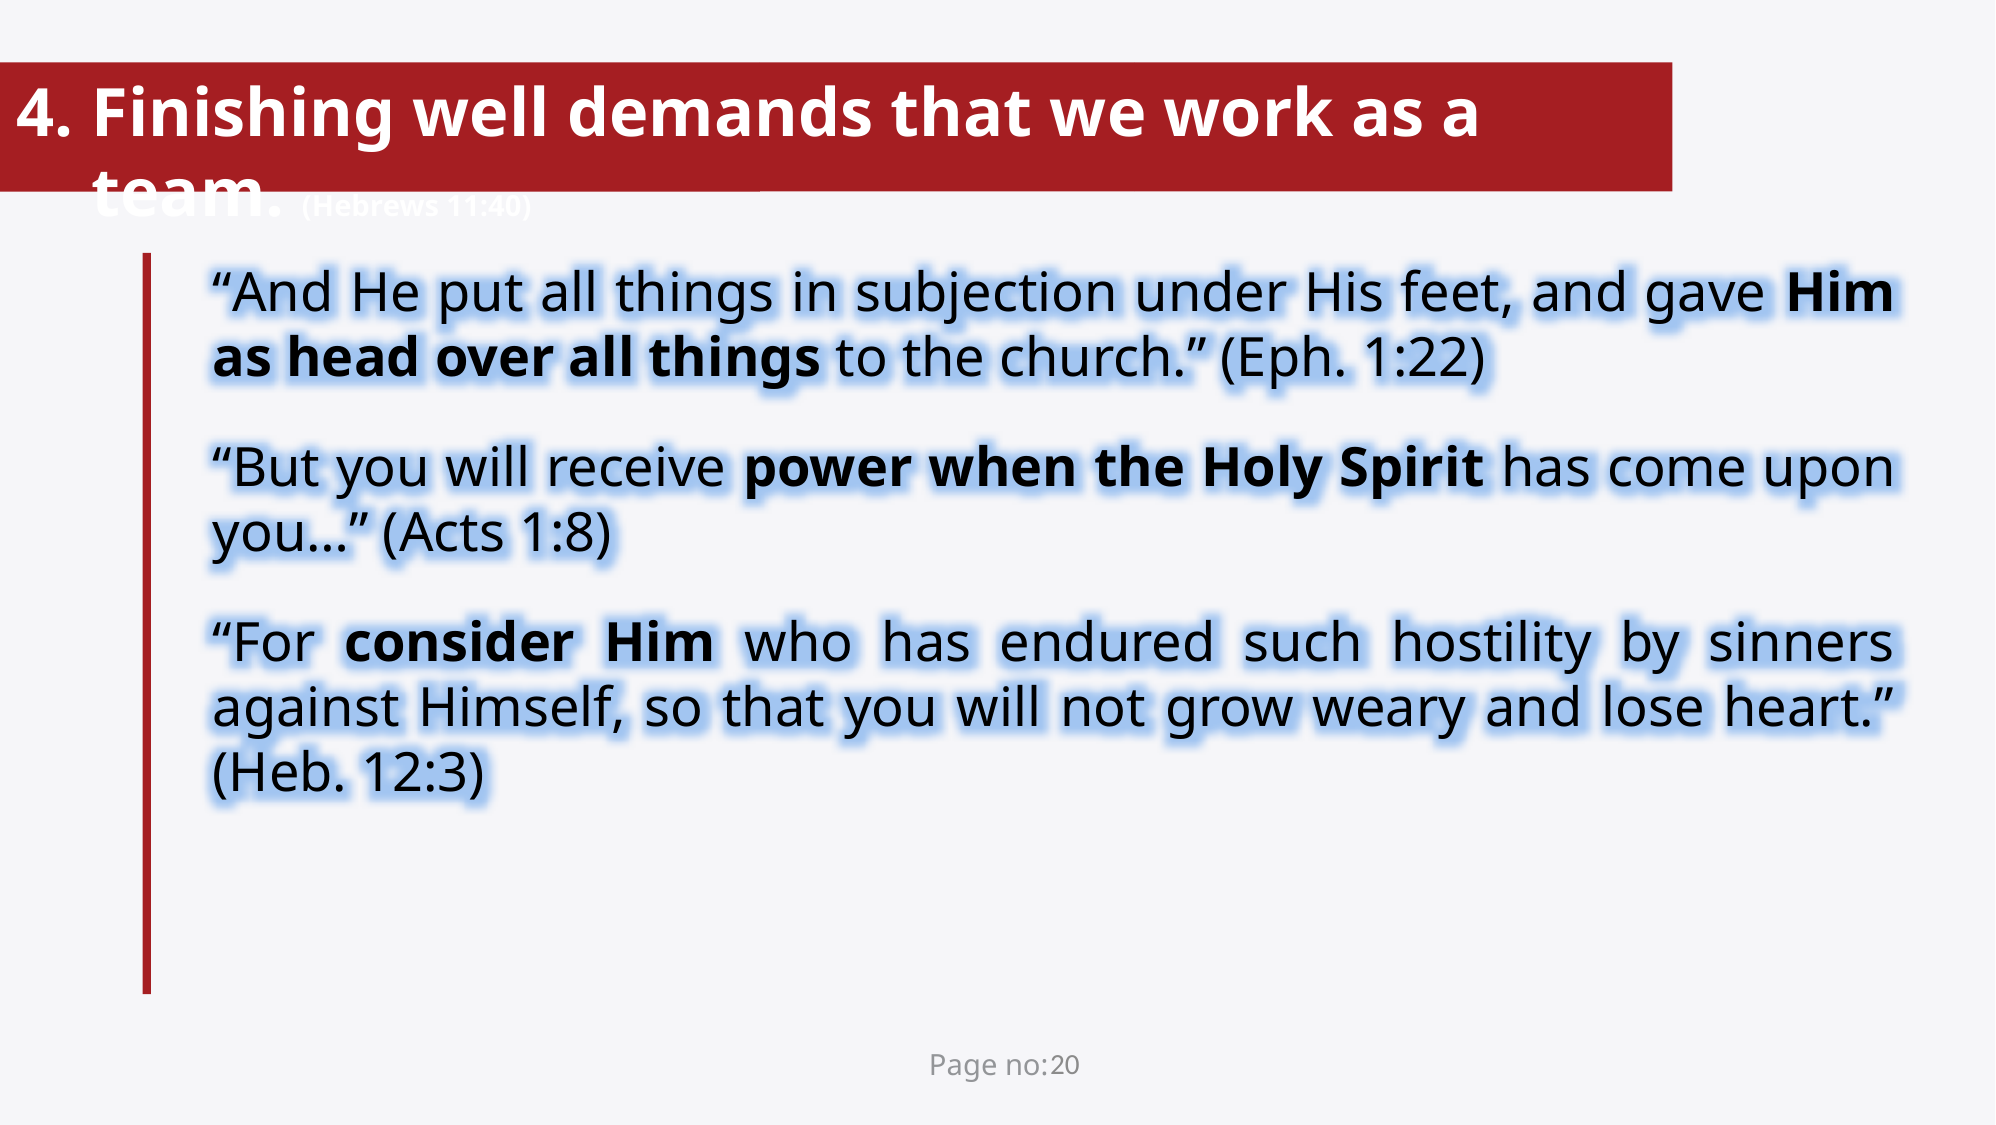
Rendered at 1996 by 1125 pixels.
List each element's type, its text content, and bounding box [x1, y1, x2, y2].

text_box “And He put all things in subjection under His feet, and gave Him as head over all things to the church.” (Eph. 1:22) [198, 249, 1911, 395]
text_box “But you will receive power when the Holy Spirit has come upon you…” (Acts 1:8) [198, 424, 1911, 570]
text_box “For consider Him who has endured such hostility by sinners against Himself, so that you will not grow weary and lose heart.” (Heb. 12:3) [198, 599, 1911, 810]
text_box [1, 62, 1673, 194]
